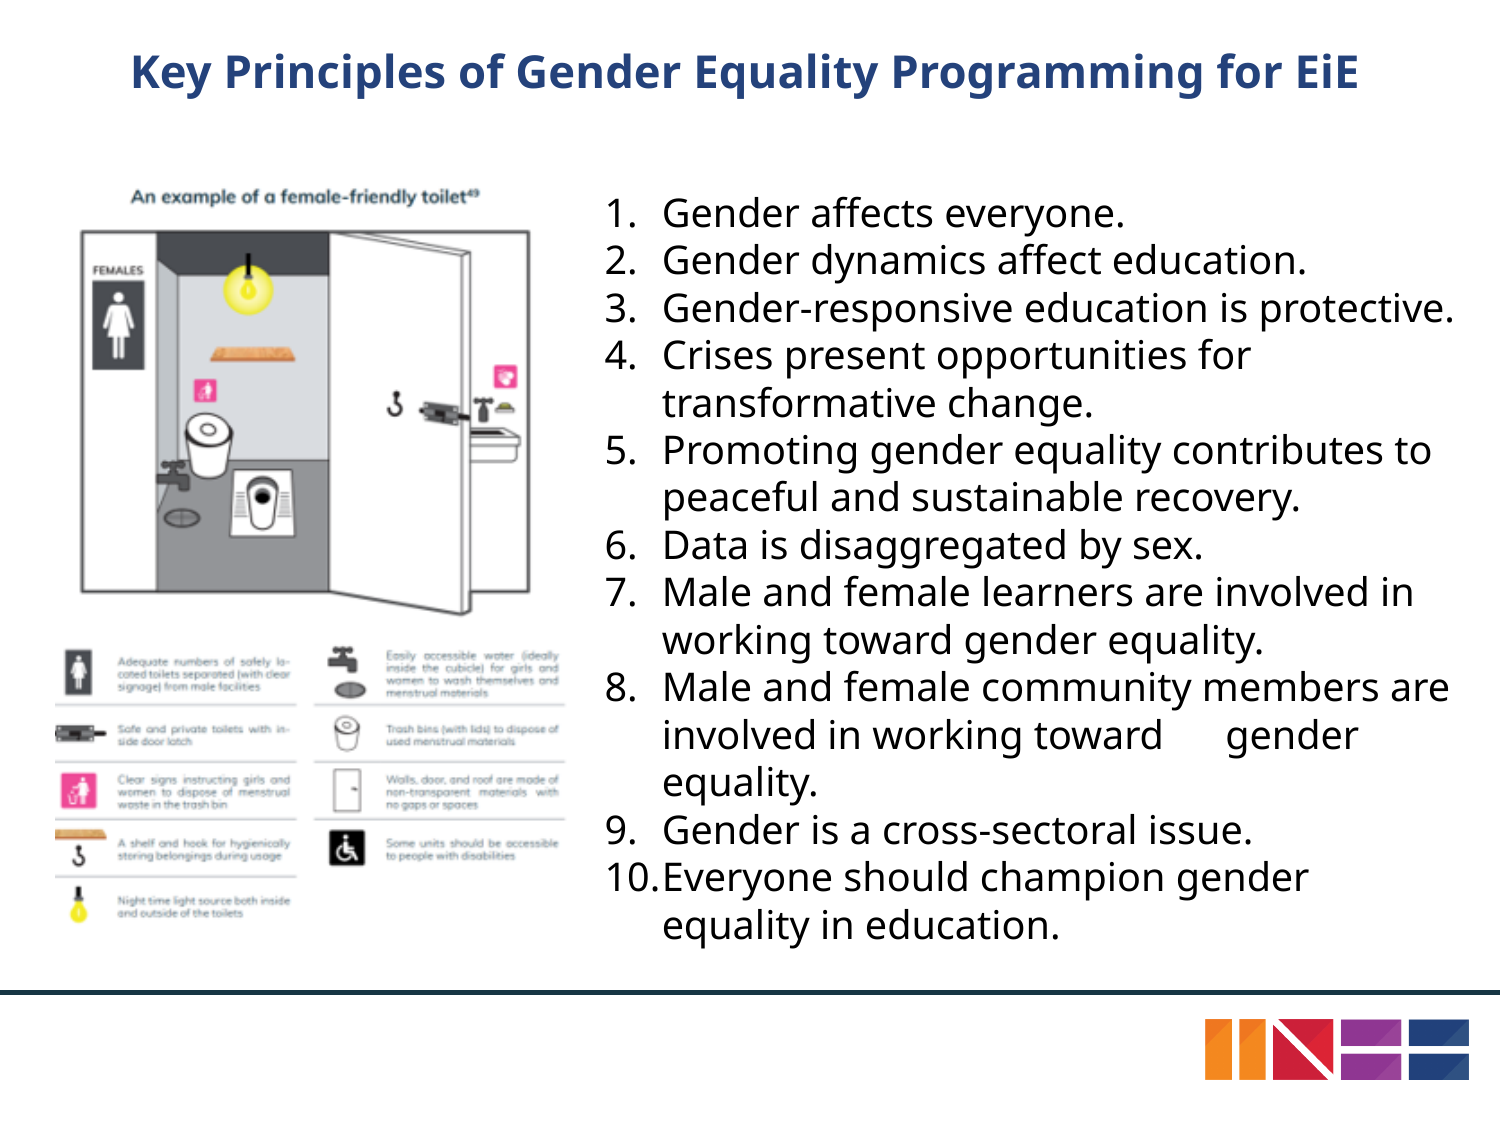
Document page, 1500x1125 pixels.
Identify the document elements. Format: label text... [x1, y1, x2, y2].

picture [54, 179, 573, 934]
title Key Principles of Gender Equality Programming for EiE [23, 28, 1468, 145]
picture [1205, 1019, 1469, 1080]
list Gender affects everyone. Gender dynamics affect education. Gender-responsive education is protective. Crises present opportunities for transformative change. Promoting gender equality contributes to peaceful and sustainable recovery. Data is disaggregated by sex. Male and female learners are involved in working toward gender equality. Male and female community members are involved in working toward gender equality. Gender is a cross-sectoral issue. Everyone should champion gender equality in education. [571, 172, 1479, 935]
